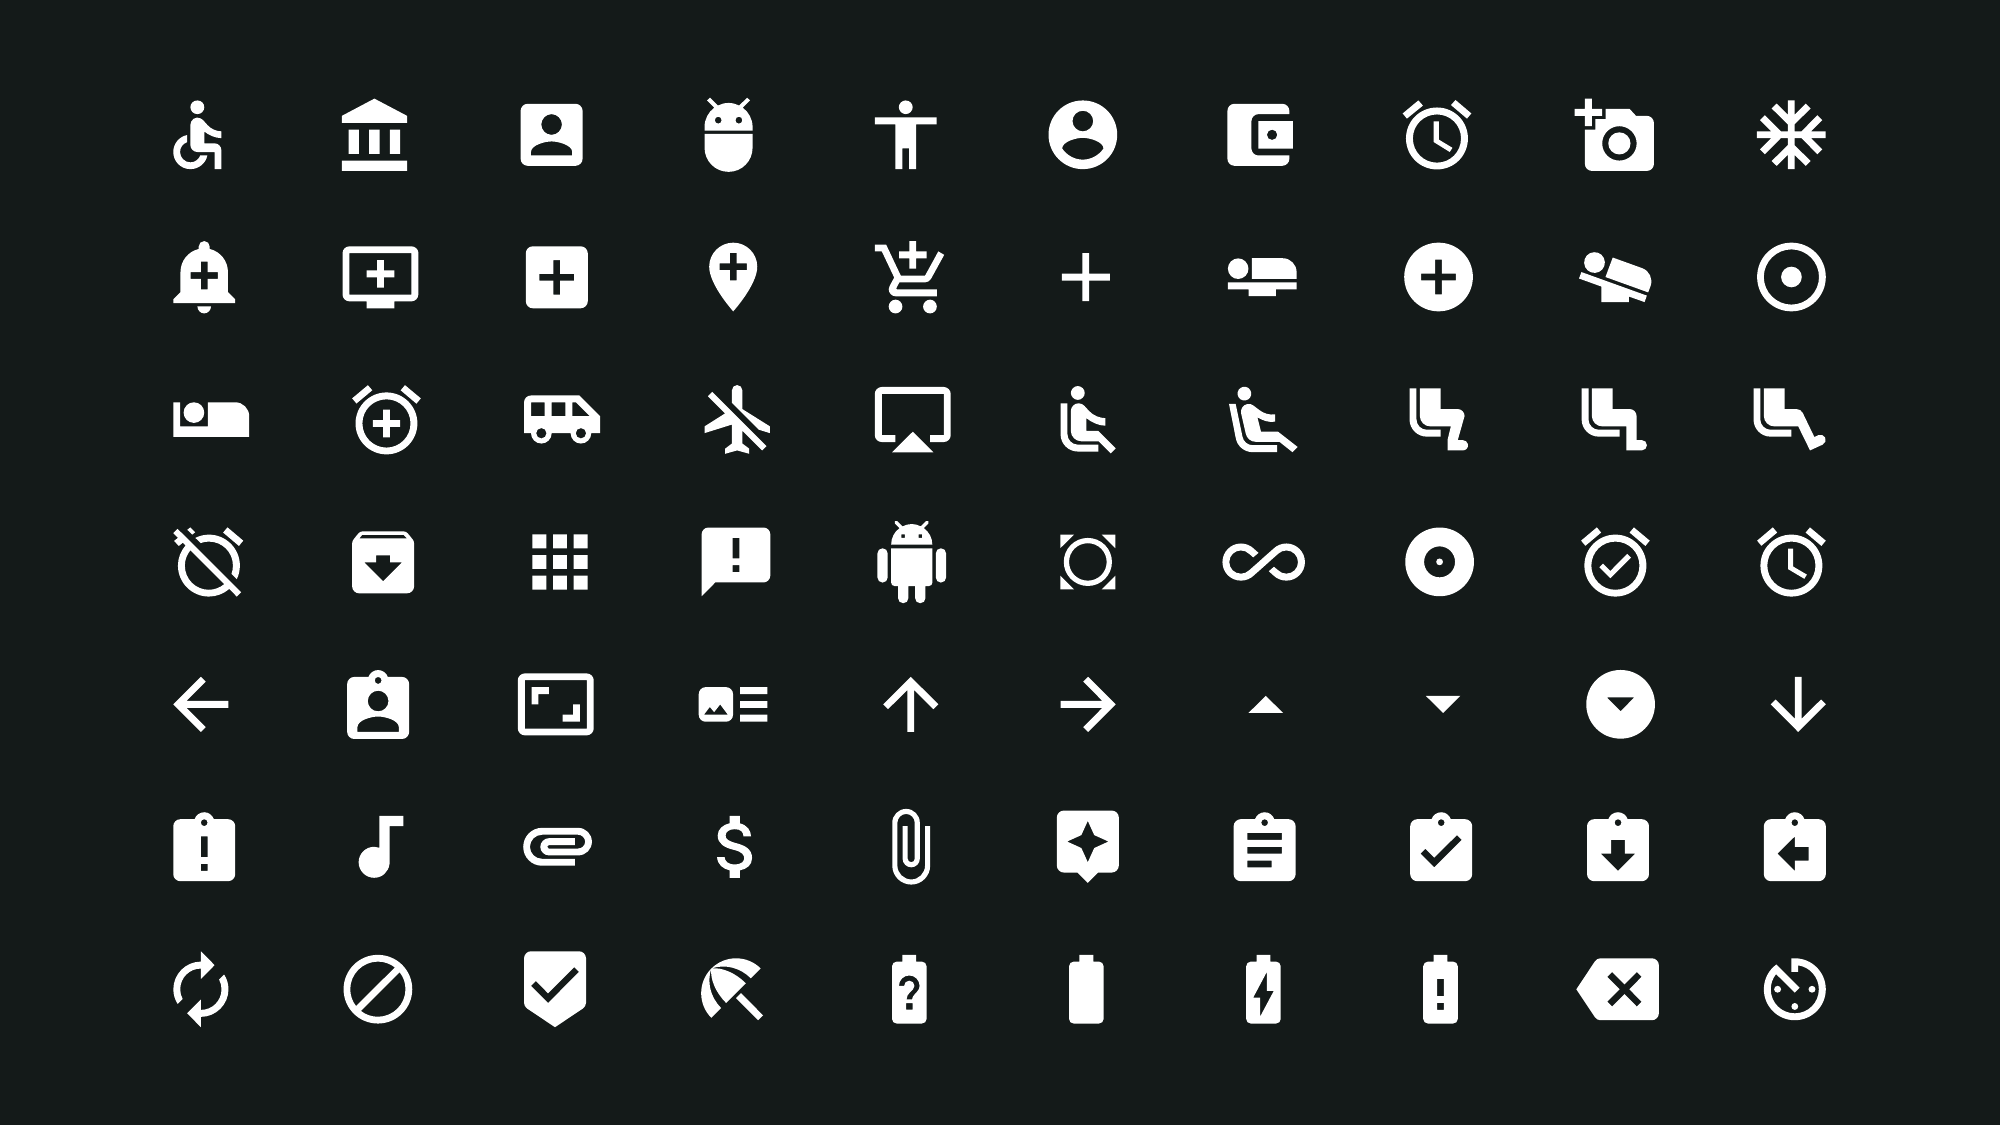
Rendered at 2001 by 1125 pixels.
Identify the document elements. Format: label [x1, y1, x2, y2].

text_box [1241, 404, 1298, 453]
text_box [1584, 252, 1605, 273]
text_box [173, 951, 215, 1004]
text_box [877, 548, 888, 583]
text_box [532, 534, 547, 549]
text_box [190, 117, 222, 170]
text_box [223, 527, 244, 546]
text_box [173, 241, 236, 304]
text_box [1586, 669, 1655, 739]
text_box [899, 241, 927, 269]
text_box [1060, 676, 1116, 732]
text_box [1233, 812, 1296, 882]
text_box [1756, 100, 1826, 170]
text_box [523, 827, 592, 866]
text_box [1425, 695, 1461, 713]
text_box [935, 548, 947, 583]
text_box [740, 714, 768, 722]
text_box [704, 97, 753, 131]
text_box [355, 392, 418, 455]
text_box [520, 103, 583, 166]
text_box [1246, 954, 1281, 1024]
text_box [573, 555, 588, 569]
text_box [532, 555, 547, 569]
text_box [1805, 527, 1826, 546]
text_box [352, 531, 415, 594]
text_box [553, 575, 567, 590]
text_box [891, 521, 933, 545]
text_box [1576, 958, 1659, 1021]
text_box [1405, 527, 1474, 597]
text_box [1763, 812, 1826, 882]
text_box [1579, 272, 1647, 303]
text_box [1763, 388, 1826, 451]
text_box [1410, 812, 1473, 882]
text_box [1574, 98, 1603, 127]
text_box [874, 117, 937, 170]
text_box [173, 402, 250, 437]
text_box [343, 954, 413, 1024]
text_box [553, 534, 567, 549]
text_box [1753, 388, 1792, 437]
text_box [1251, 258, 1297, 279]
text_box [1402, 100, 1423, 119]
text_box [892, 808, 931, 885]
text_box [1581, 527, 1602, 546]
text_box [1757, 527, 1778, 546]
text_box [197, 306, 212, 314]
text_box [342, 246, 419, 309]
text_box [190, 100, 205, 115]
text_box [1757, 242, 1826, 312]
text_box [348, 129, 359, 154]
text_box [1587, 812, 1649, 882]
text_box [1248, 695, 1284, 713]
text_box [1101, 575, 1116, 590]
text_box [524, 395, 601, 444]
text_box [1063, 537, 1112, 586]
text_box [1591, 388, 1647, 451]
text_box [1404, 242, 1473, 312]
text_box [352, 385, 373, 404]
text_box [341, 98, 408, 123]
text_box [892, 954, 927, 1024]
text_box [524, 951, 587, 1028]
text_box [369, 129, 380, 154]
text_box [883, 676, 939, 732]
text_box [731, 385, 770, 434]
text_box [701, 958, 761, 1018]
text_box [1228, 403, 1278, 453]
text_box [1763, 958, 1826, 1021]
text_box [173, 676, 229, 732]
text_box [1760, 534, 1823, 597]
text_box [1419, 388, 1468, 451]
text_box [717, 815, 753, 878]
text_box [874, 386, 951, 443]
text_box [173, 135, 208, 170]
text_box [704, 133, 753, 172]
text_box [1450, 99, 1472, 119]
text_box [1405, 107, 1468, 170]
text_box [1237, 386, 1252, 401]
text_box [698, 687, 734, 722]
text_box [341, 160, 408, 171]
text_box [1222, 543, 1305, 581]
text_box [389, 129, 401, 154]
text_box [573, 534, 588, 549]
text_box [187, 974, 229, 1028]
text_box [892, 431, 934, 453]
text_box [1227, 282, 1297, 297]
text_box [573, 575, 588, 590]
text_box [517, 673, 594, 736]
text_box [173, 528, 242, 597]
text_box [173, 812, 236, 882]
text_box [1258, 121, 1293, 149]
text_box [898, 100, 913, 115]
text_box [1060, 403, 1099, 452]
text_box [888, 299, 903, 314]
text_box [1061, 253, 1110, 302]
text_box [874, 244, 945, 297]
text_box [1060, 534, 1075, 549]
text_box [701, 527, 771, 597]
text_box [736, 993, 764, 1021]
text_box [525, 246, 588, 309]
text_box [1070, 403, 1116, 454]
text_box [1605, 257, 1652, 293]
text_box [1060, 575, 1075, 590]
text_box [1581, 388, 1620, 437]
text_box [709, 242, 758, 312]
text_box [187, 527, 196, 535]
text_box [1584, 108, 1654, 171]
text_box [891, 548, 933, 604]
text_box [1070, 386, 1085, 400]
text_box [704, 391, 767, 454]
text_box [1409, 388, 1441, 437]
text_box [1227, 103, 1290, 166]
text_box [1770, 676, 1826, 732]
text_box [1629, 527, 1650, 546]
text_box [400, 385, 421, 404]
text_box [1056, 810, 1119, 883]
text_box [740, 687, 768, 695]
text_box [532, 575, 547, 590]
text_box [740, 701, 768, 708]
text_box [1101, 534, 1116, 549]
text_box [1584, 534, 1647, 597]
text_box [347, 670, 410, 739]
text_box [1069, 954, 1104, 1024]
text_box [923, 299, 937, 314]
text_box [1048, 100, 1118, 170]
text_box [358, 815, 404, 878]
text_box [1227, 258, 1249, 279]
text_box [553, 555, 567, 569]
text_box [1423, 954, 1458, 1024]
